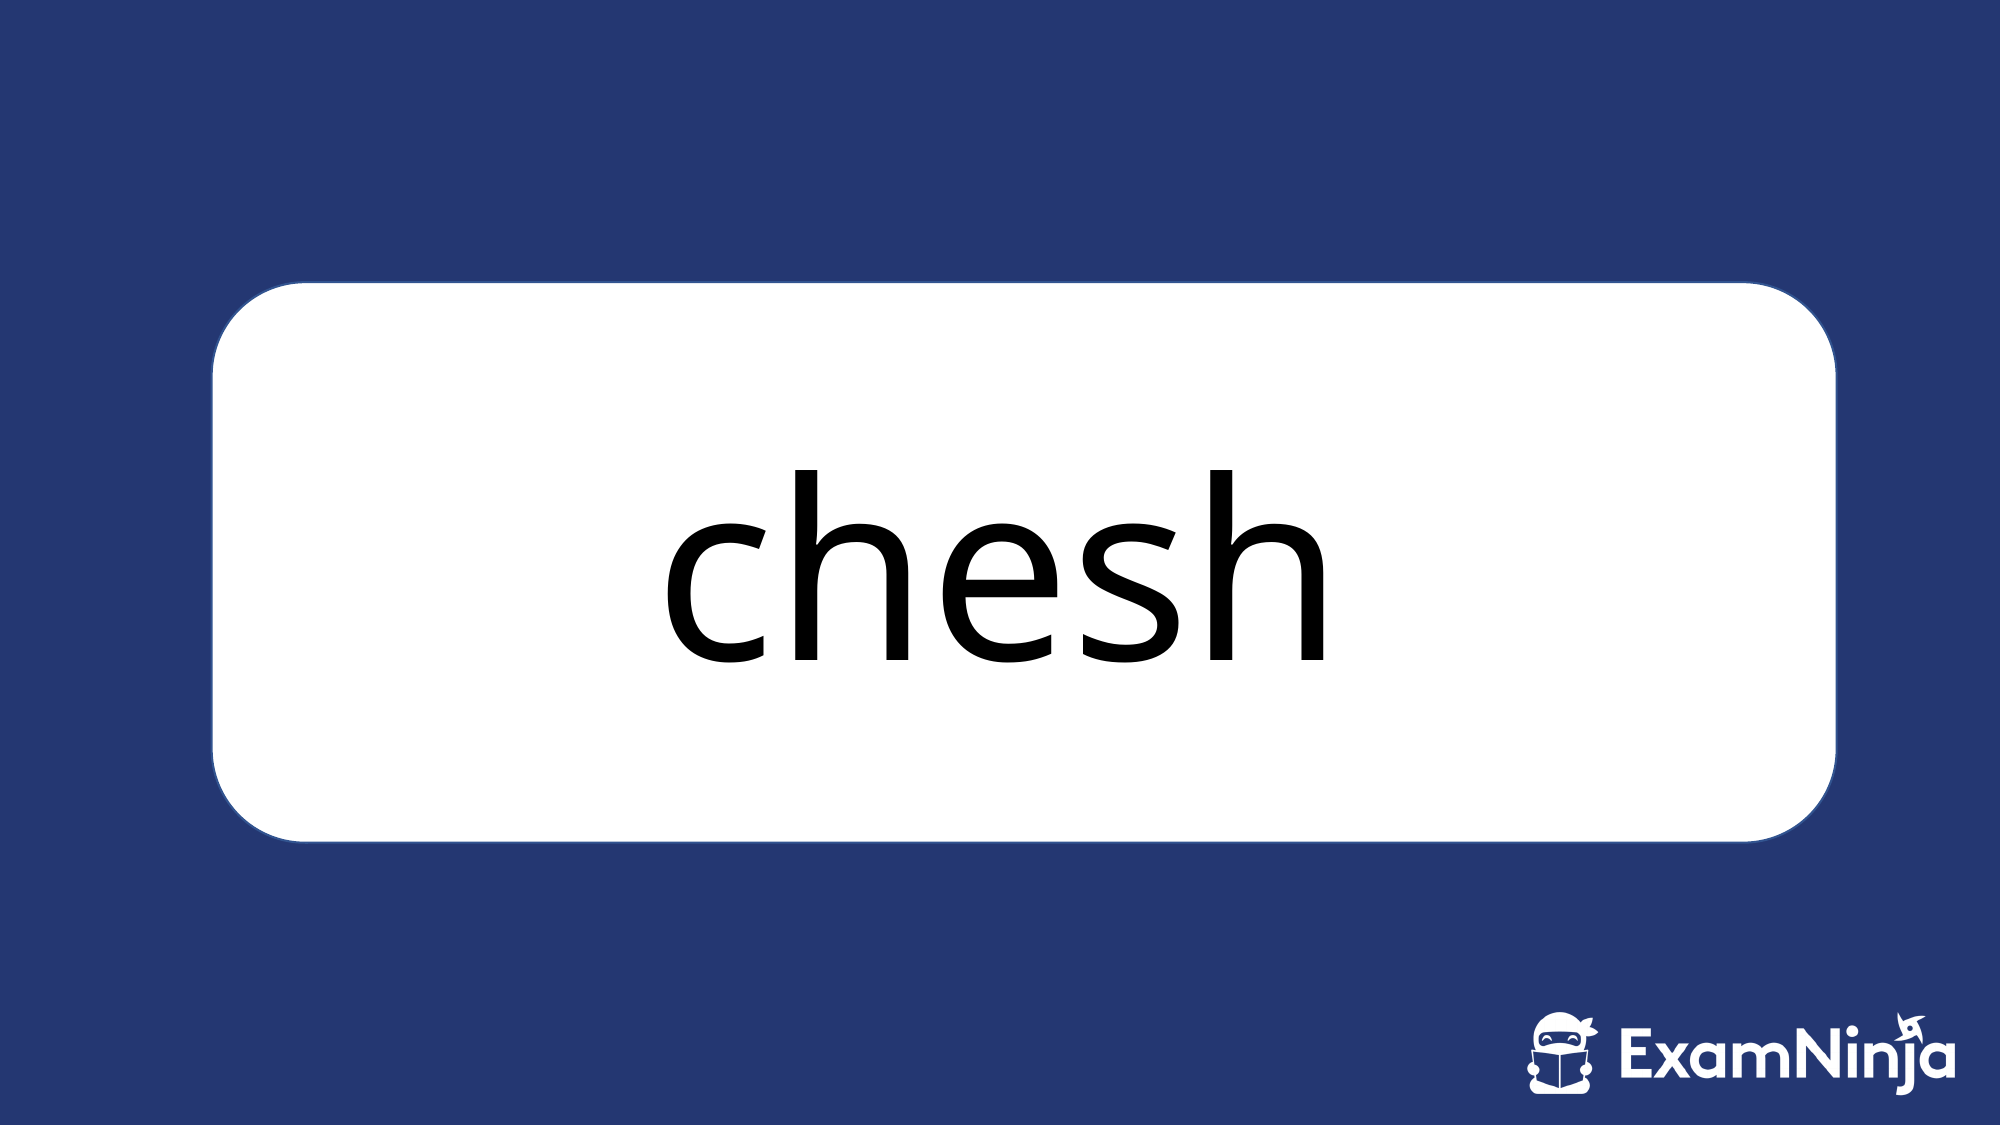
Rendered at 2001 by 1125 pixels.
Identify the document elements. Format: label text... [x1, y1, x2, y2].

text_box chesh [143, 403, 1857, 719]
text_box [210, 719, 1838, 844]
text_box [210, 281, 1838, 403]
picture [1501, 1003, 1979, 1102]
